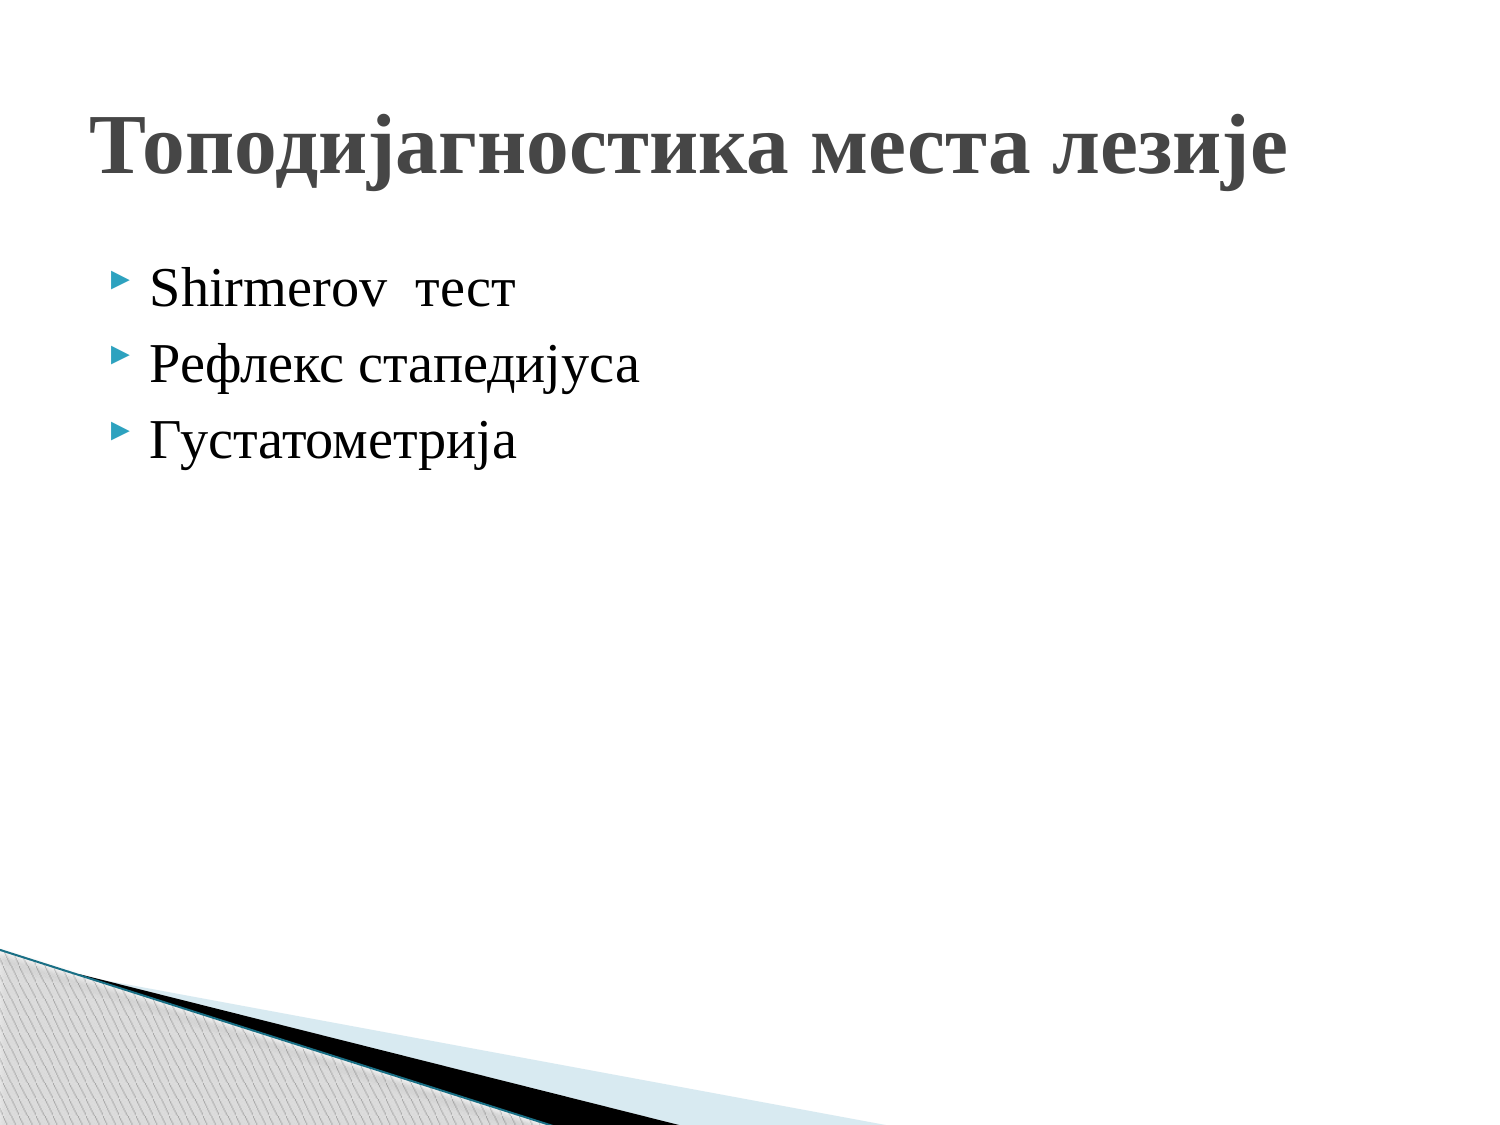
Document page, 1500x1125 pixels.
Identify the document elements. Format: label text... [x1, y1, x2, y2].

list Shirmerov тест Рефлекс стапедијуса Густатометрија [74, 242, 1426, 986]
title Топодијагностика места лезије [75, 45, 1425, 233]
